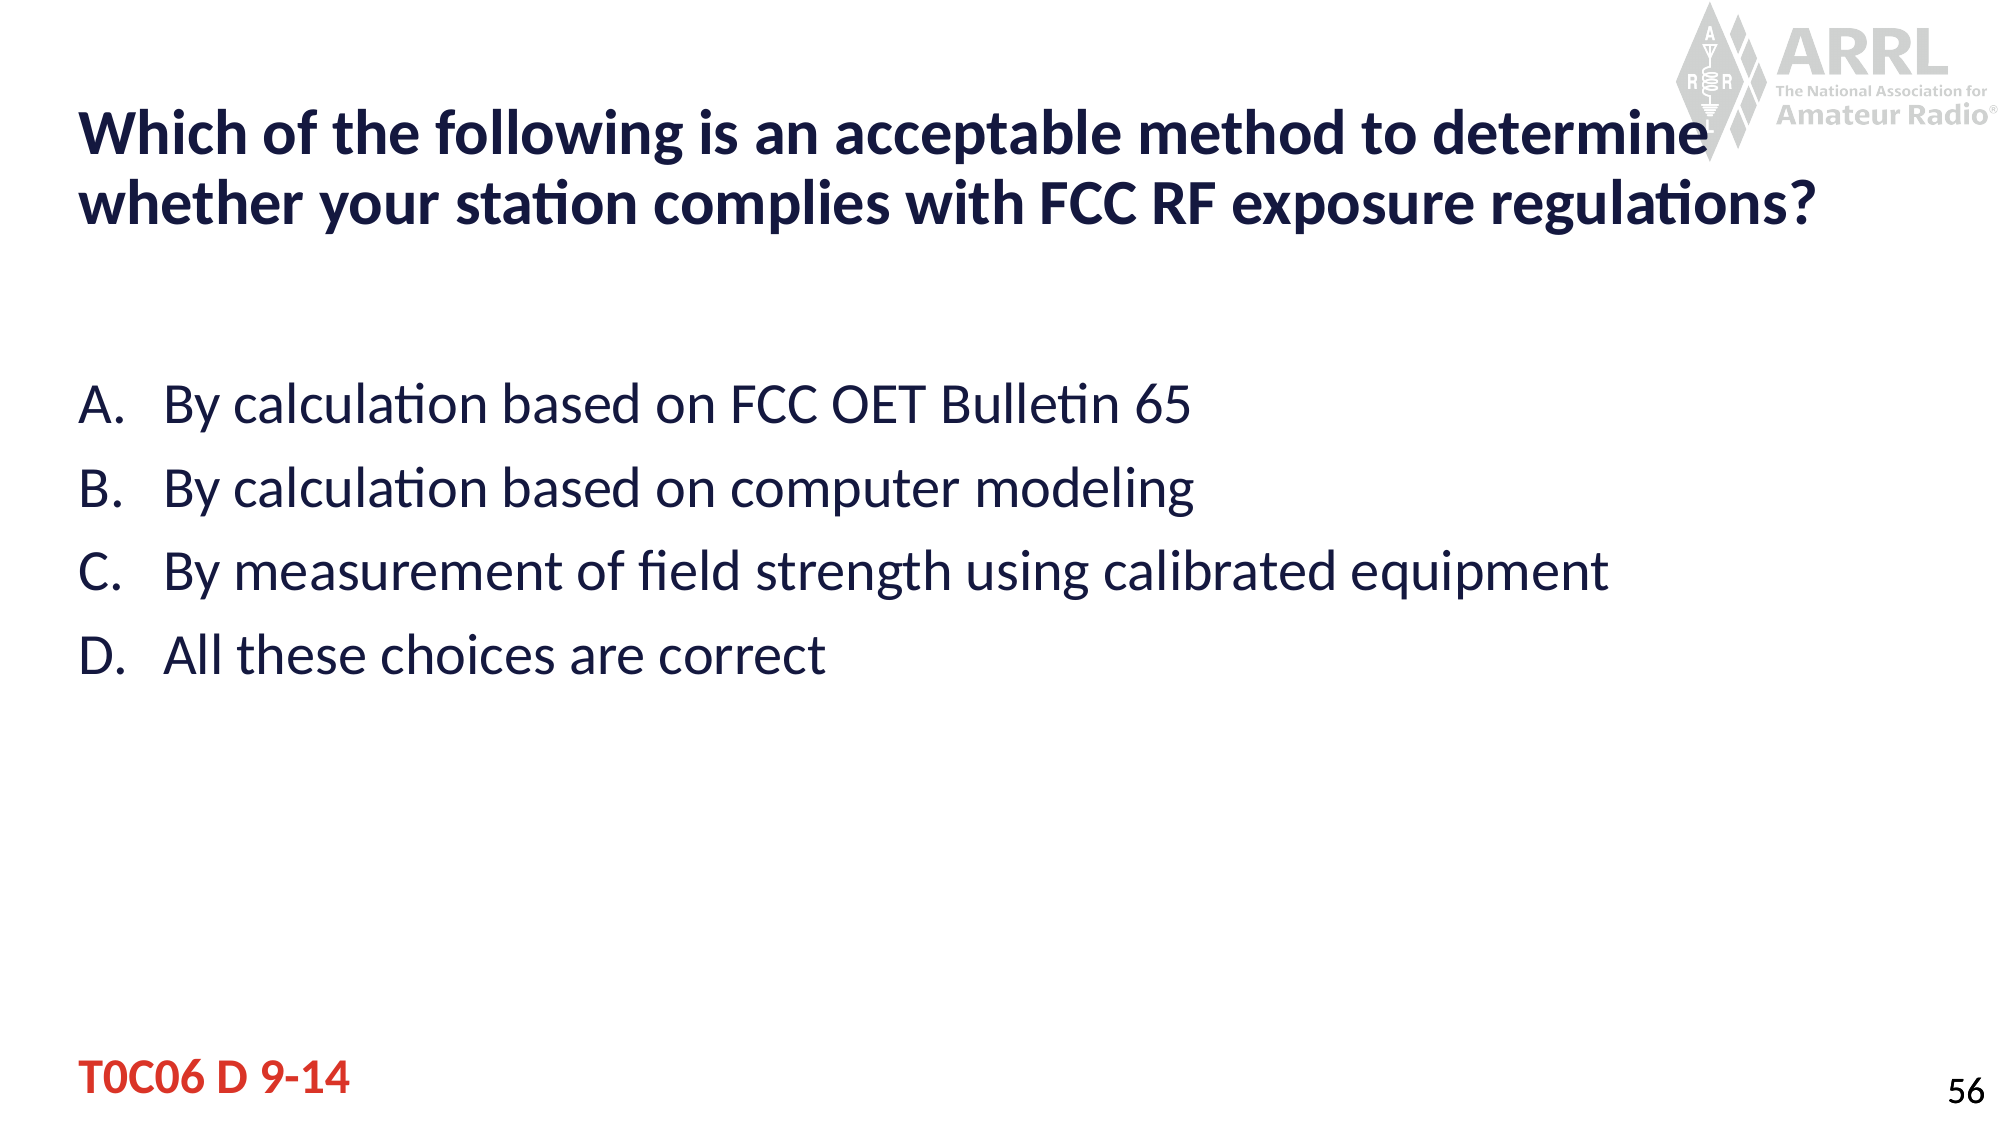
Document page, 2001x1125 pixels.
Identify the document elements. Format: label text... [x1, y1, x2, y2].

picture [1674, 0, 2000, 164]
list By calculation based on FCC OET Bulletin 65 By calculation based on computer modeling By measurement of field strength using calibrated equipment All these choices are correct [63, 365, 1863, 989]
text_box T0C06 D 9-14 [63, 1036, 921, 1112]
title Which of the following is an acceptable method to determine whether your station complies with FCC RF exposure regulations? [63, 59, 1863, 278]
